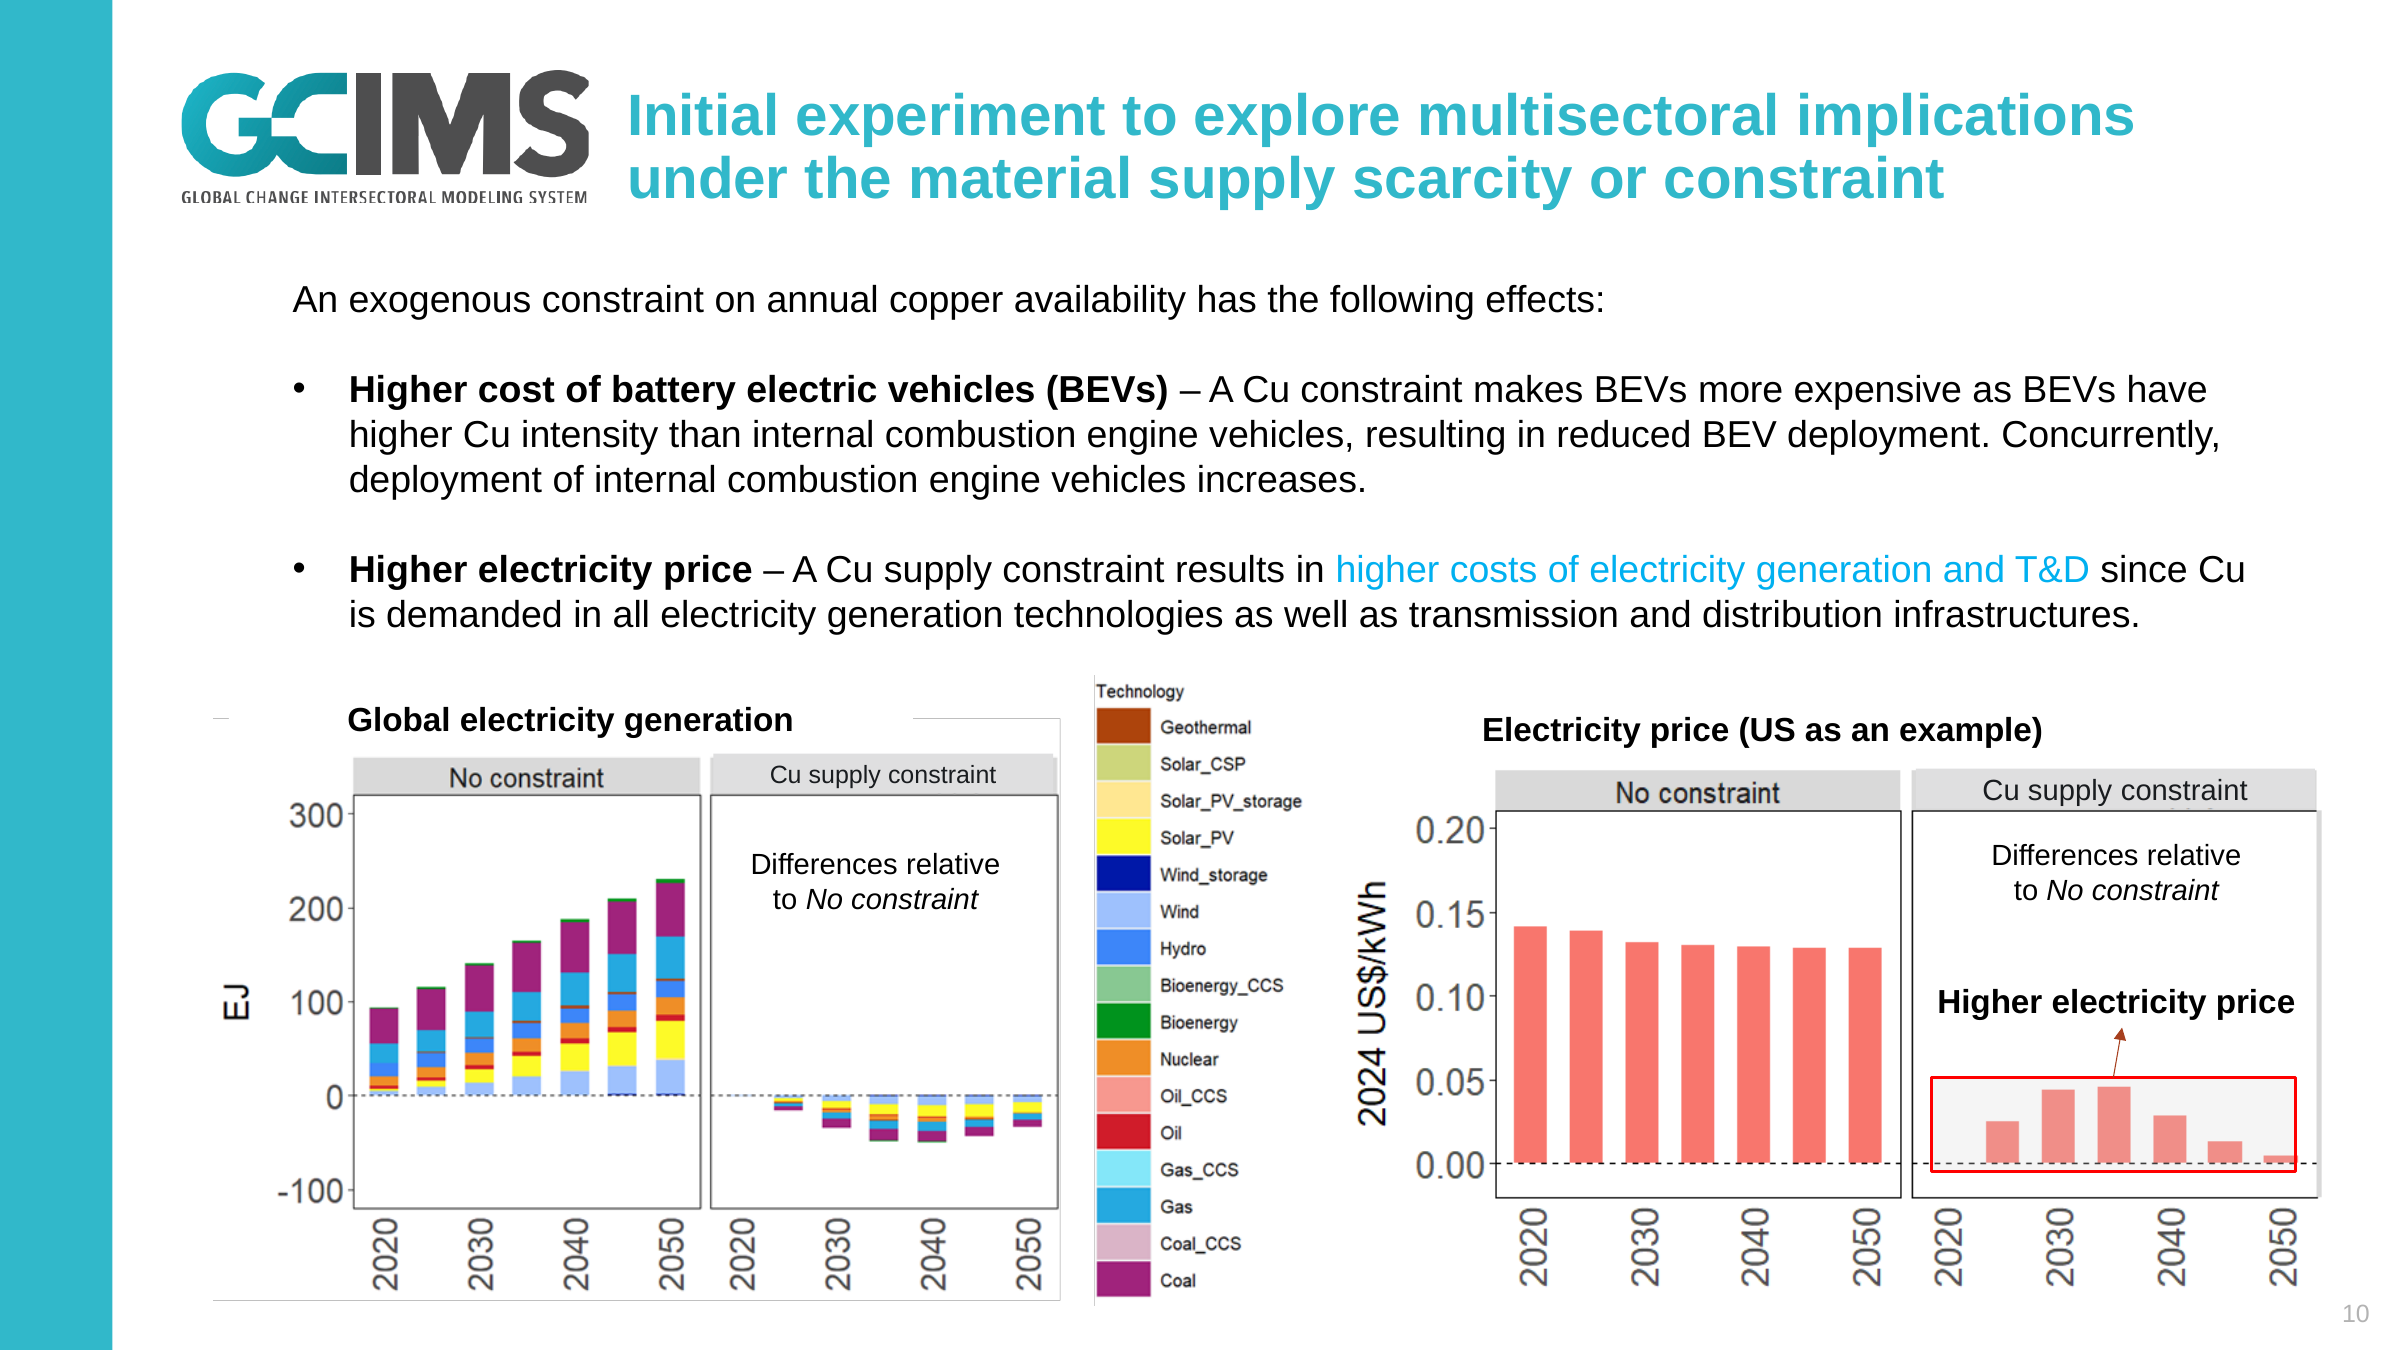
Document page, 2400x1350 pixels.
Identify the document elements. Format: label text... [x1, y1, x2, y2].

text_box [1922, 972, 2322, 1172]
slide_number 10 [2295, 1275, 2370, 1350]
title Initial experiment to explore multisectoral implications under the material supply scarcity or constraint [627, 13, 2287, 219]
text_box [213, 674, 2322, 1306]
text_box An exogenous constraint on annual copper availability has the following effects: Higher cost of battery electric vehicles (BEVs) – A Cu constraint makes BEVs more expensive as BEVs have higher Cu intensity than internal combustion engine vehicles, resulting in reduced BEV deployment. Concurrently, deployment of internal combustion engine vehicles increases. Higher electricity price – A Cu supply constraint results in higher costs of electricity generation and T&D since Cu is demanded in all electricity generation technologies as well as transmission and distribution infrastructures. [277, 267, 2272, 643]
